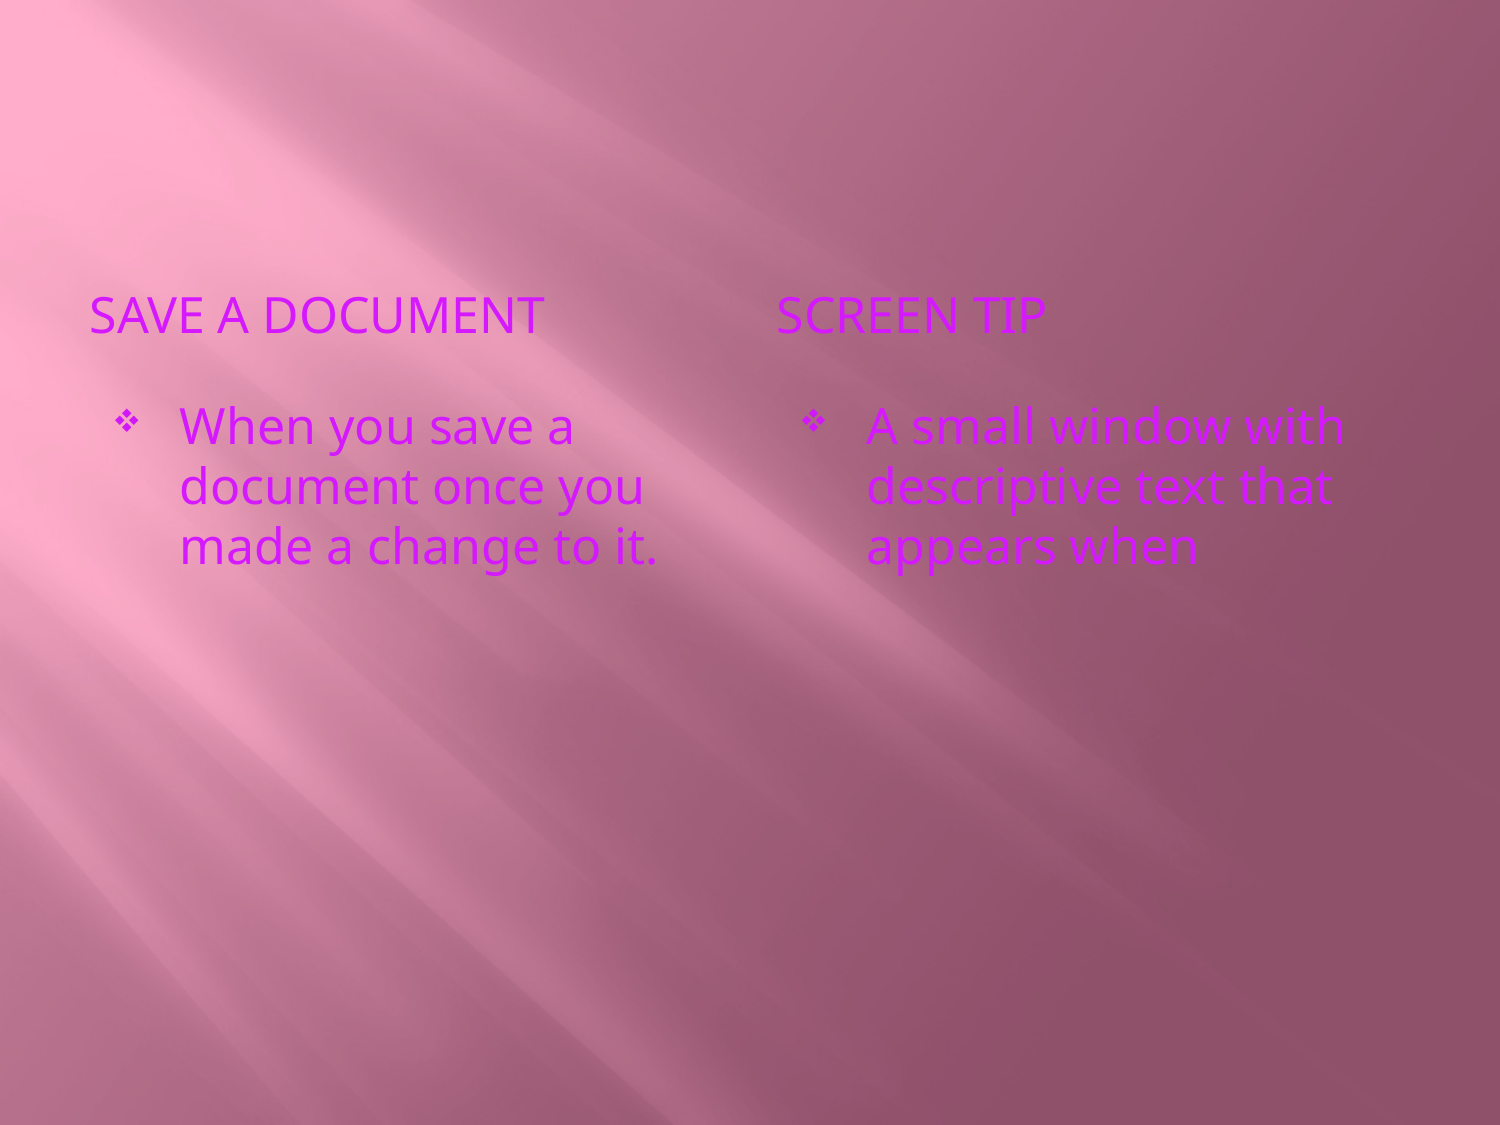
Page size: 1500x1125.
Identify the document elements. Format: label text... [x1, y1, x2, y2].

list Save a document [75, 251, 738, 375]
list When you save a document once you made a change to it. [75, 387, 738, 1005]
list Screen Tip [761, 251, 1425, 375]
list A small window with descriptive text that appears when [761, 387, 1425, 1005]
